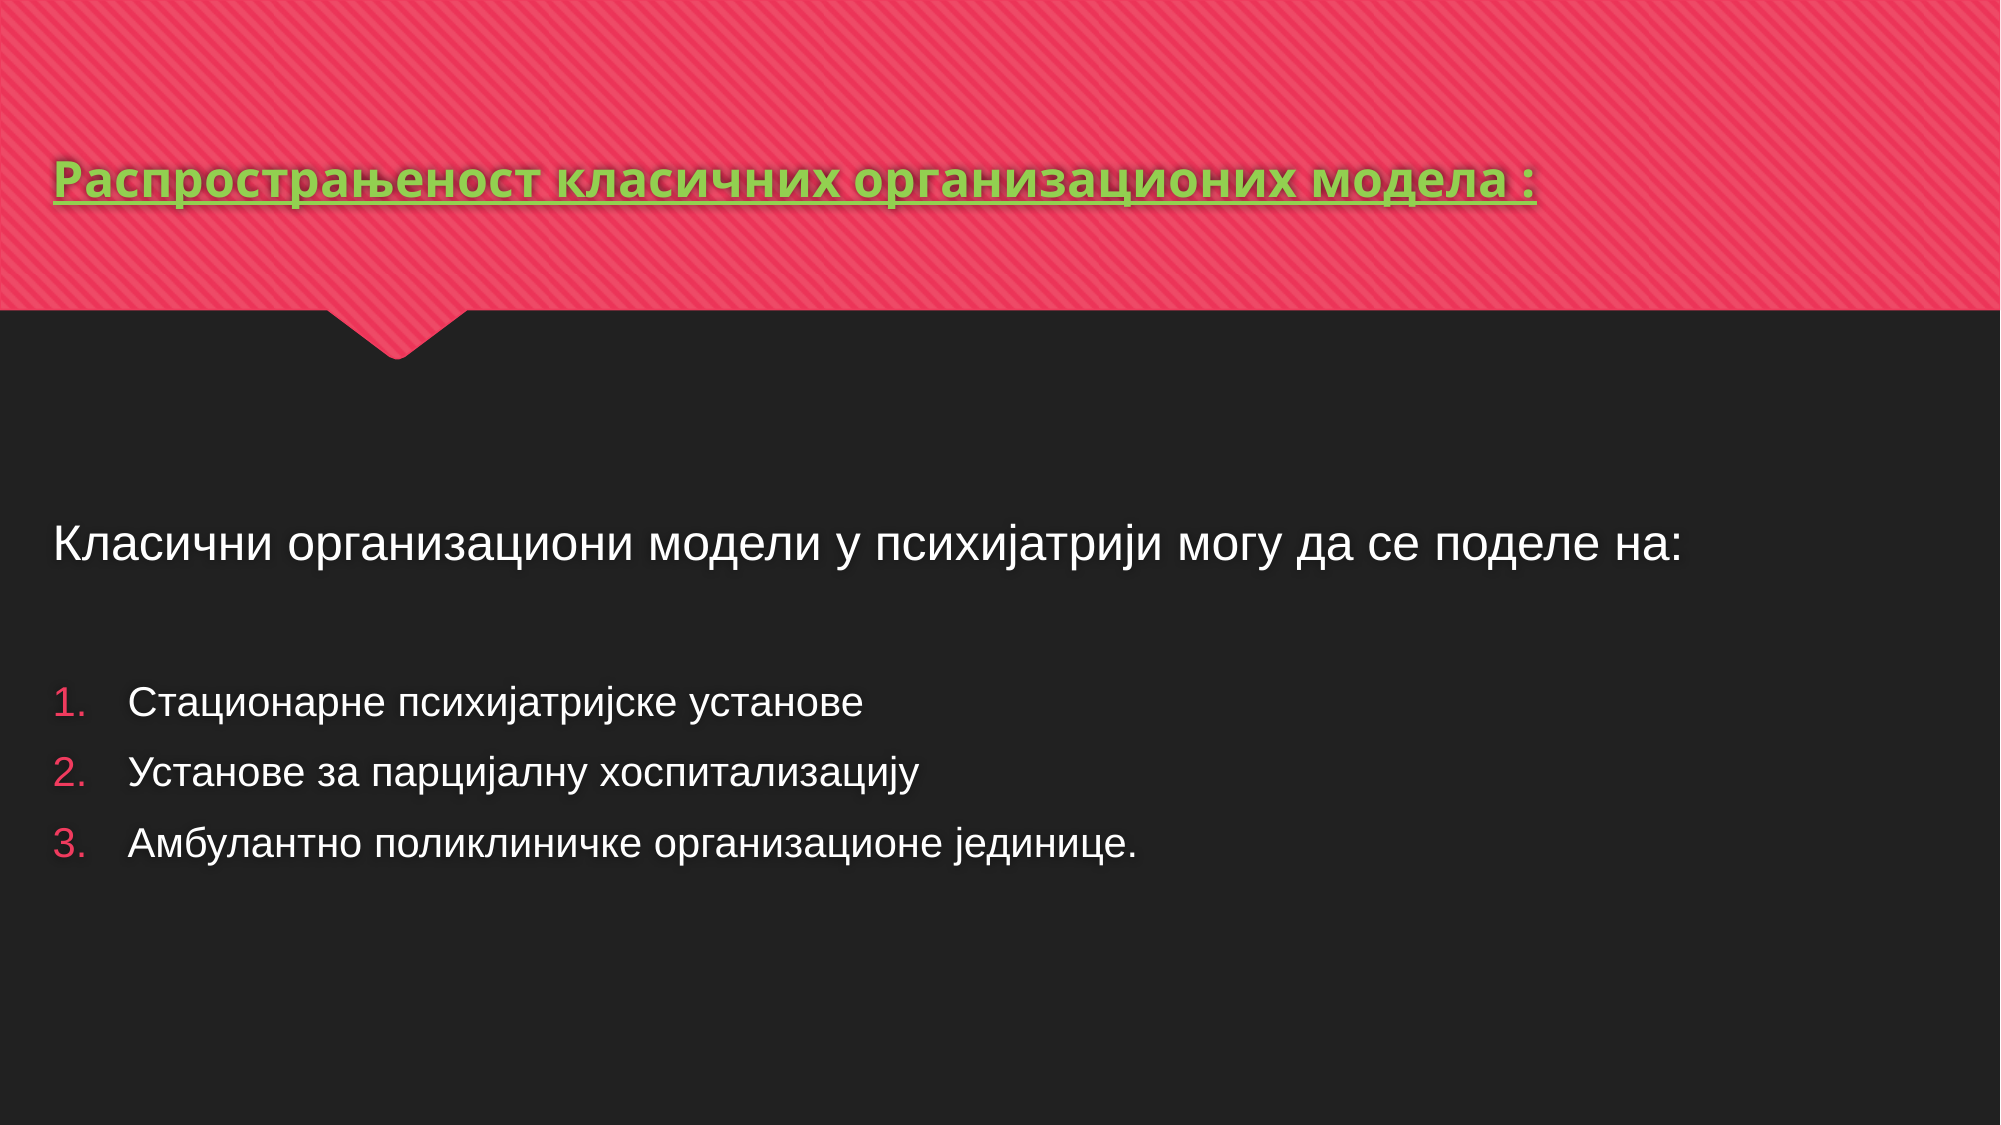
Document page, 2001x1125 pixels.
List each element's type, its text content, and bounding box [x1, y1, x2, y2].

list Класични организациони модели у психијатрији могу да се поделе на: Стационарне психијатријске установе Установе за парцијалну хоспитализацију Амбулантно поликлиничке организационе јединице. [37, 346, 1963, 1031]
title Распрострањеност класичних организационих модела : [37, 94, 1963, 275]
